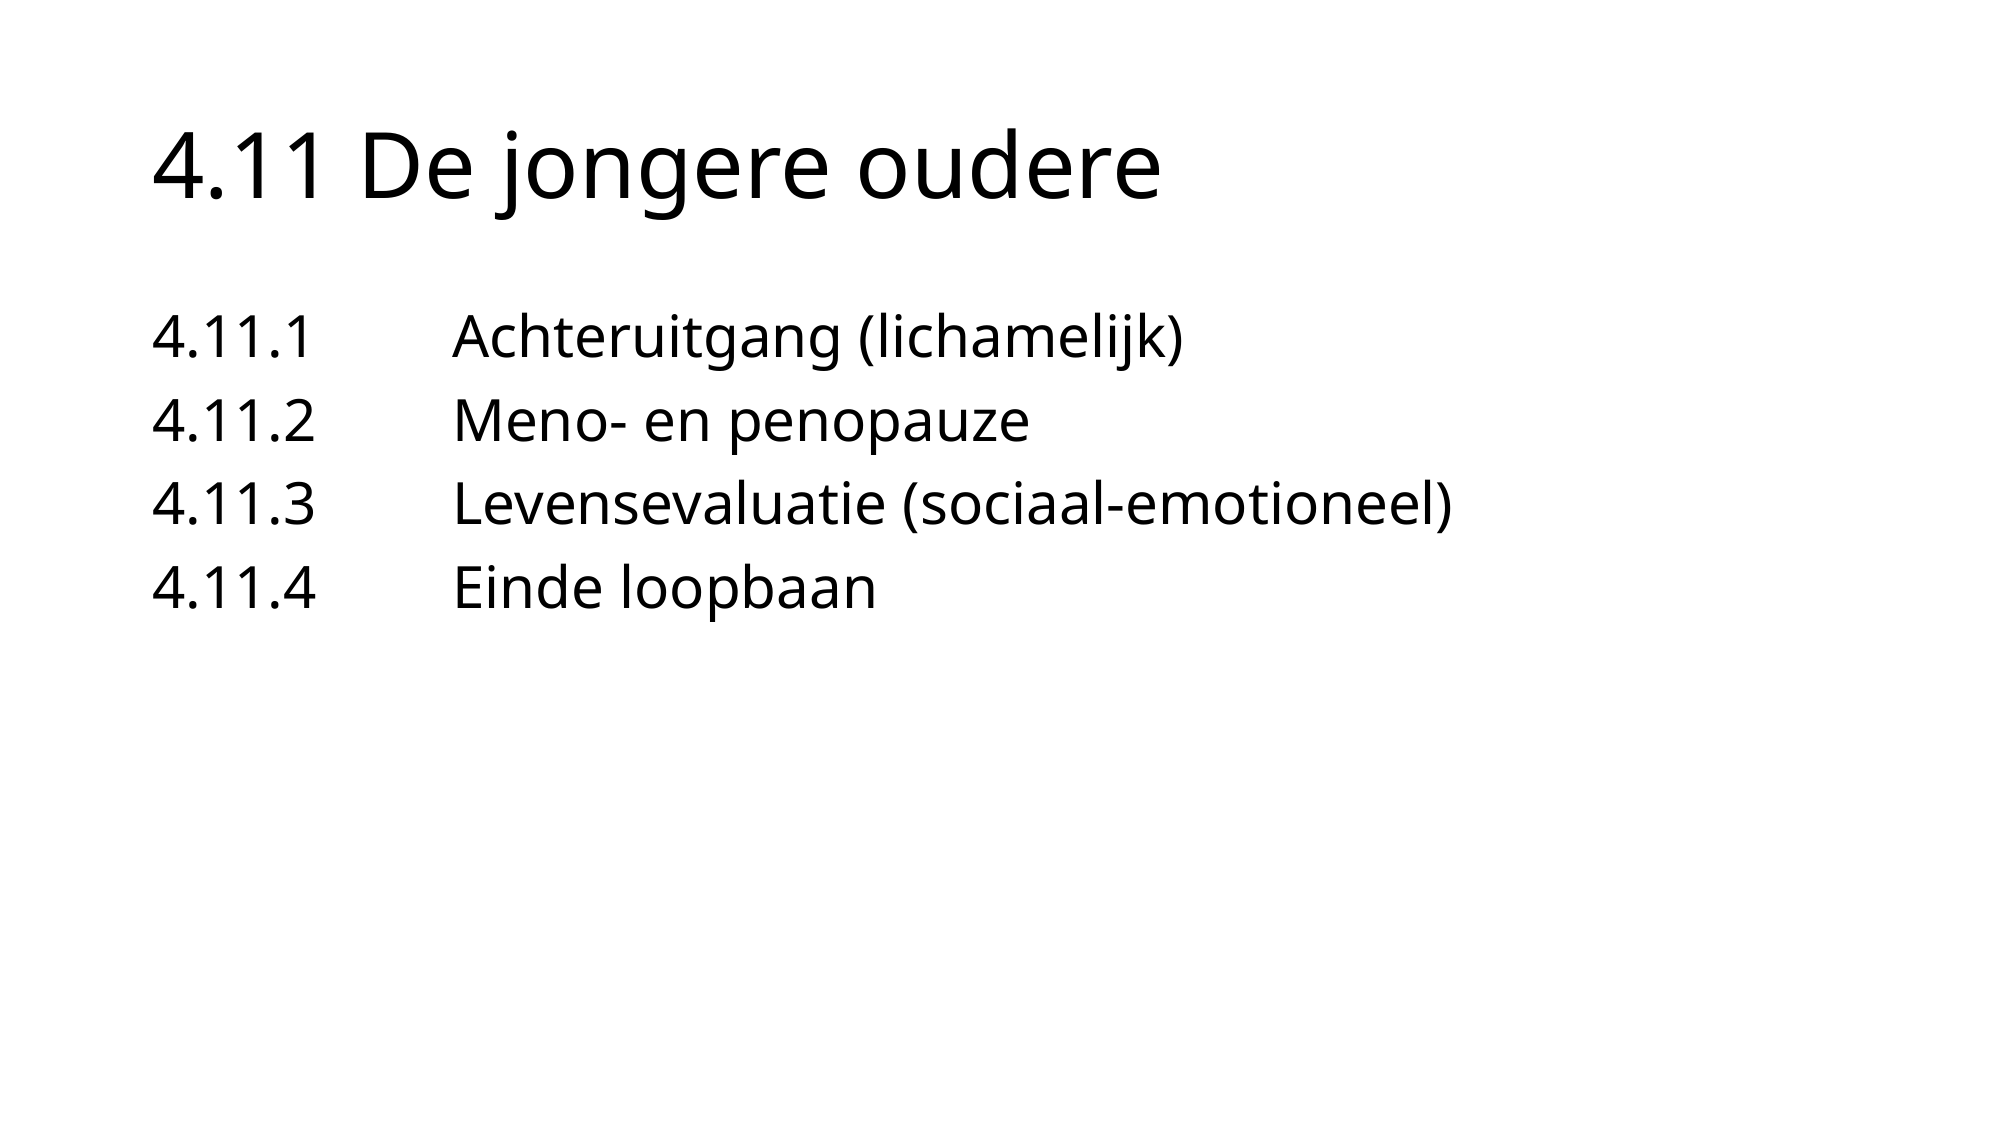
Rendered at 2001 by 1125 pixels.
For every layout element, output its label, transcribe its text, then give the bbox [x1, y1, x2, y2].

title 4.11 De jongere oudere [137, 59, 1863, 278]
list 4.11.1 Achteruitgang (lichamelijk) 4.11.2 Meno- en penopauze 4.11.3 Levensevaluatie (sociaal-emotioneel) 4.11.4 Einde loopbaan [137, 299, 1863, 1014]
